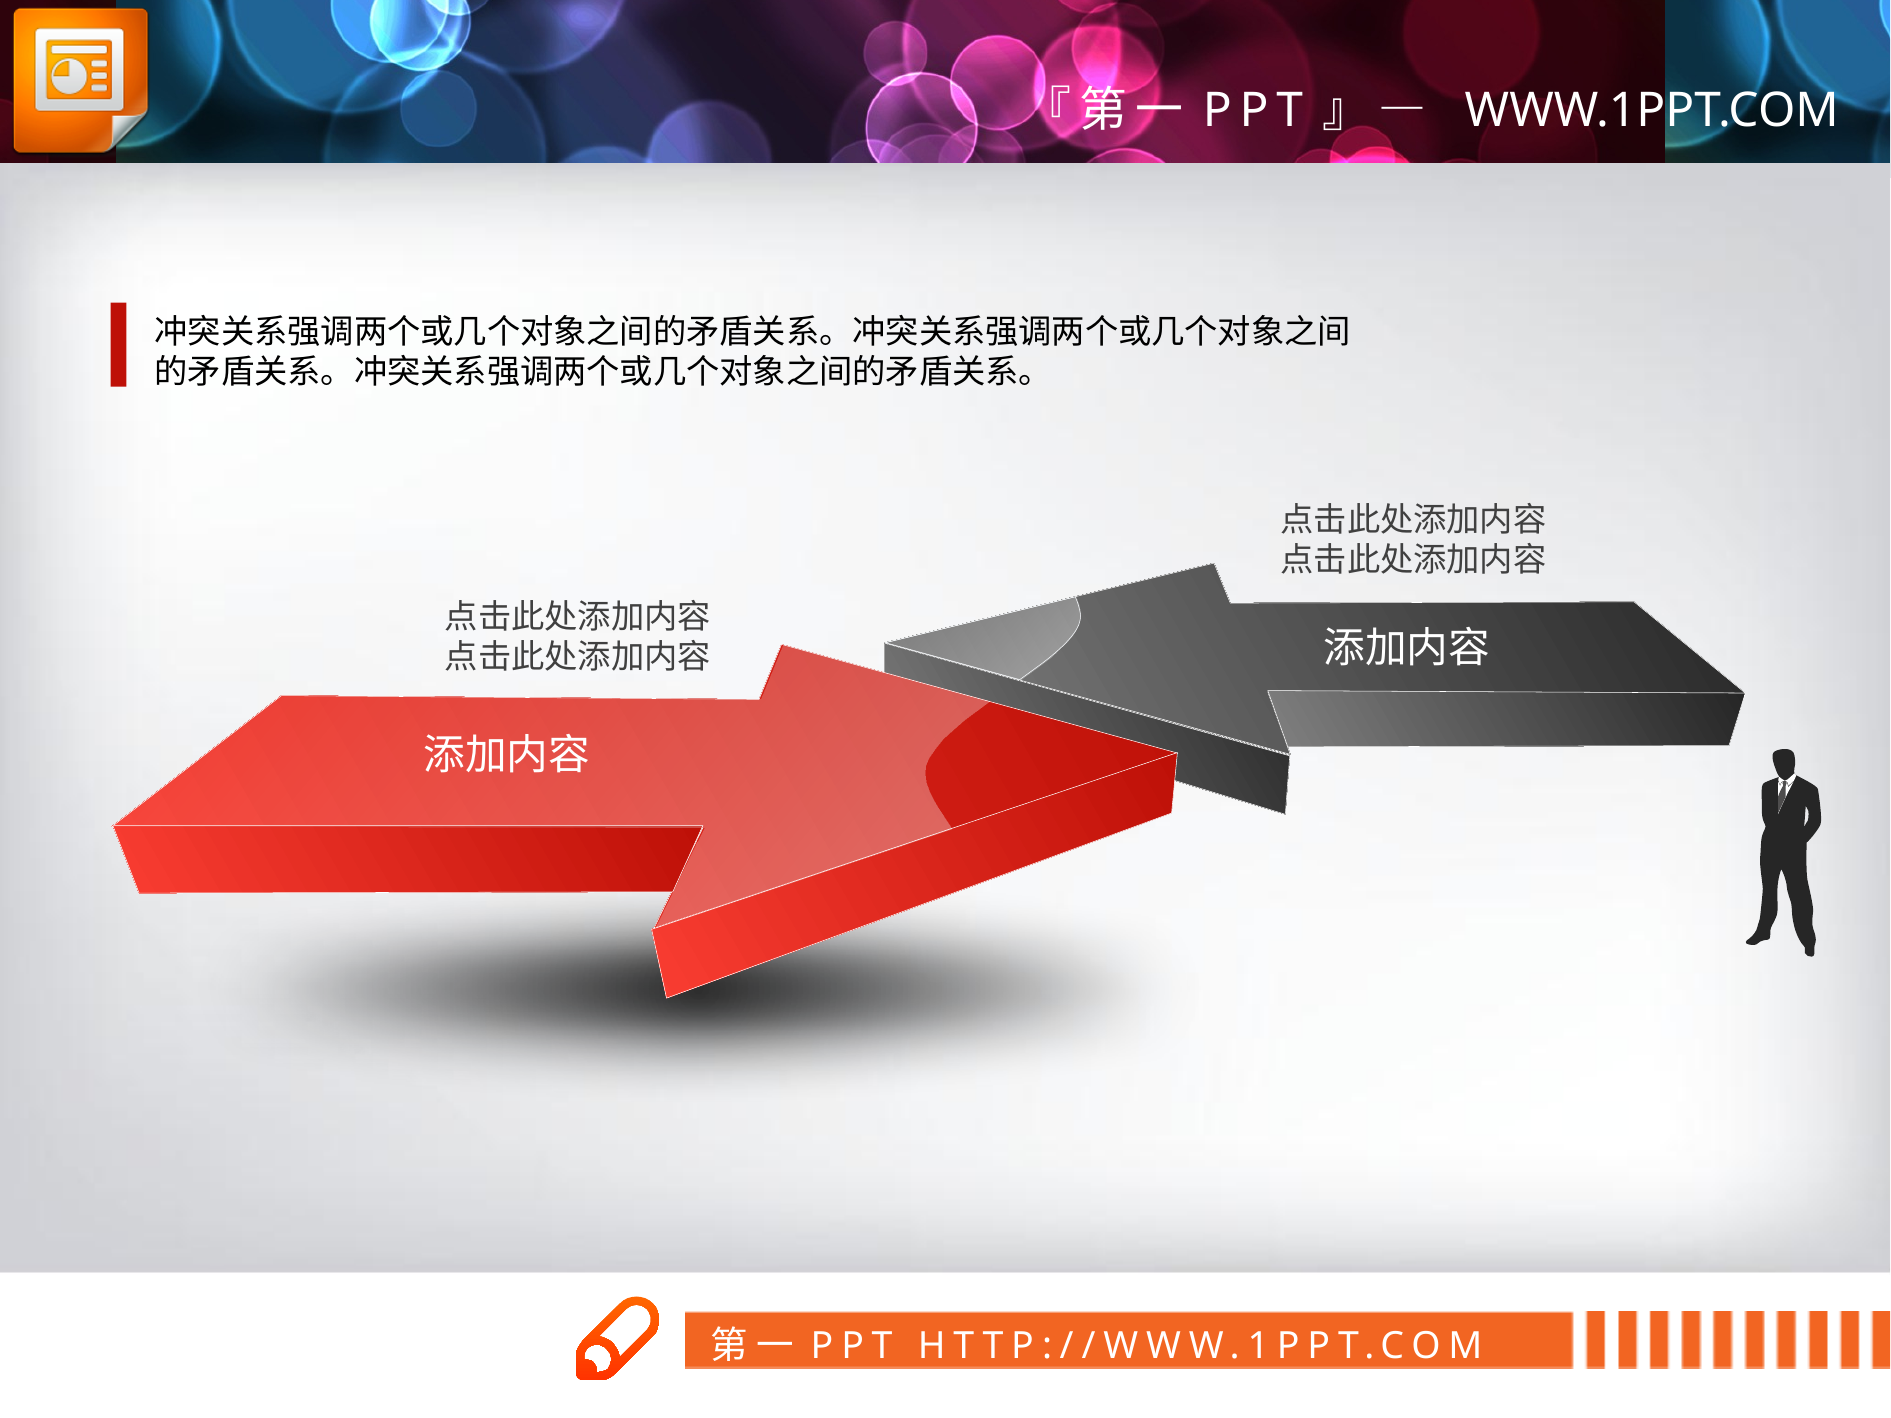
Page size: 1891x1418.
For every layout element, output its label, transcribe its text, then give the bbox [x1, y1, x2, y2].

picture [0, 0, 1891, 1275]
text_box 冲突关系强调两个或几个对象之间的矛盾关系。冲突关系强调两个或几个对象之间 的矛盾关系。冲突关系强调两个或几个对象之间的矛盾关系。 [140, 302, 1367, 398]
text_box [111, 644, 1178, 999]
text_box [112, 596, 1081, 929]
picture [685, 1311, 1891, 1369]
text_box 点击此处添加内容 点击此处添加内容 [1265, 490, 1562, 561]
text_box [1743, 746, 1824, 957]
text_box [883, 562, 1746, 815]
text_box 点击此处添加内容 点击此处添加内容 [430, 587, 727, 595]
text_box [110, 302, 127, 387]
